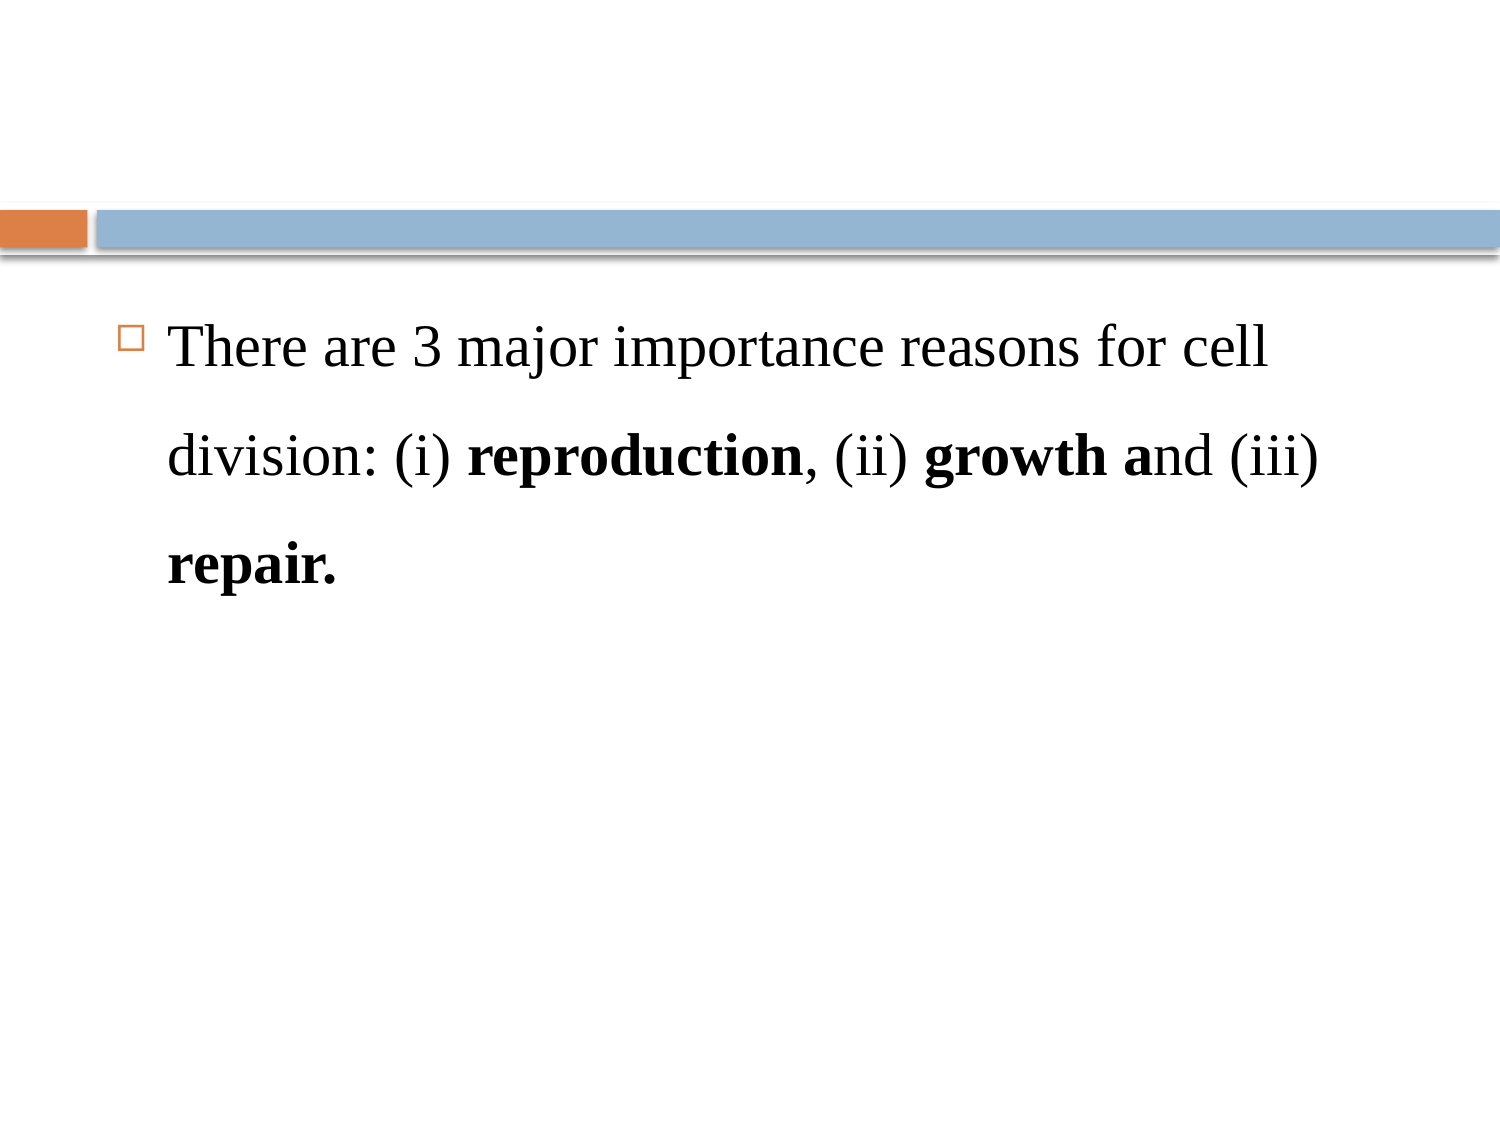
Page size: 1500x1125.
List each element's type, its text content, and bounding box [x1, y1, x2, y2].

list There are 3 major importance reasons for cell division: (i) reproduction, (ii) growth and (iii) repair. [100, 262, 1438, 1000]
